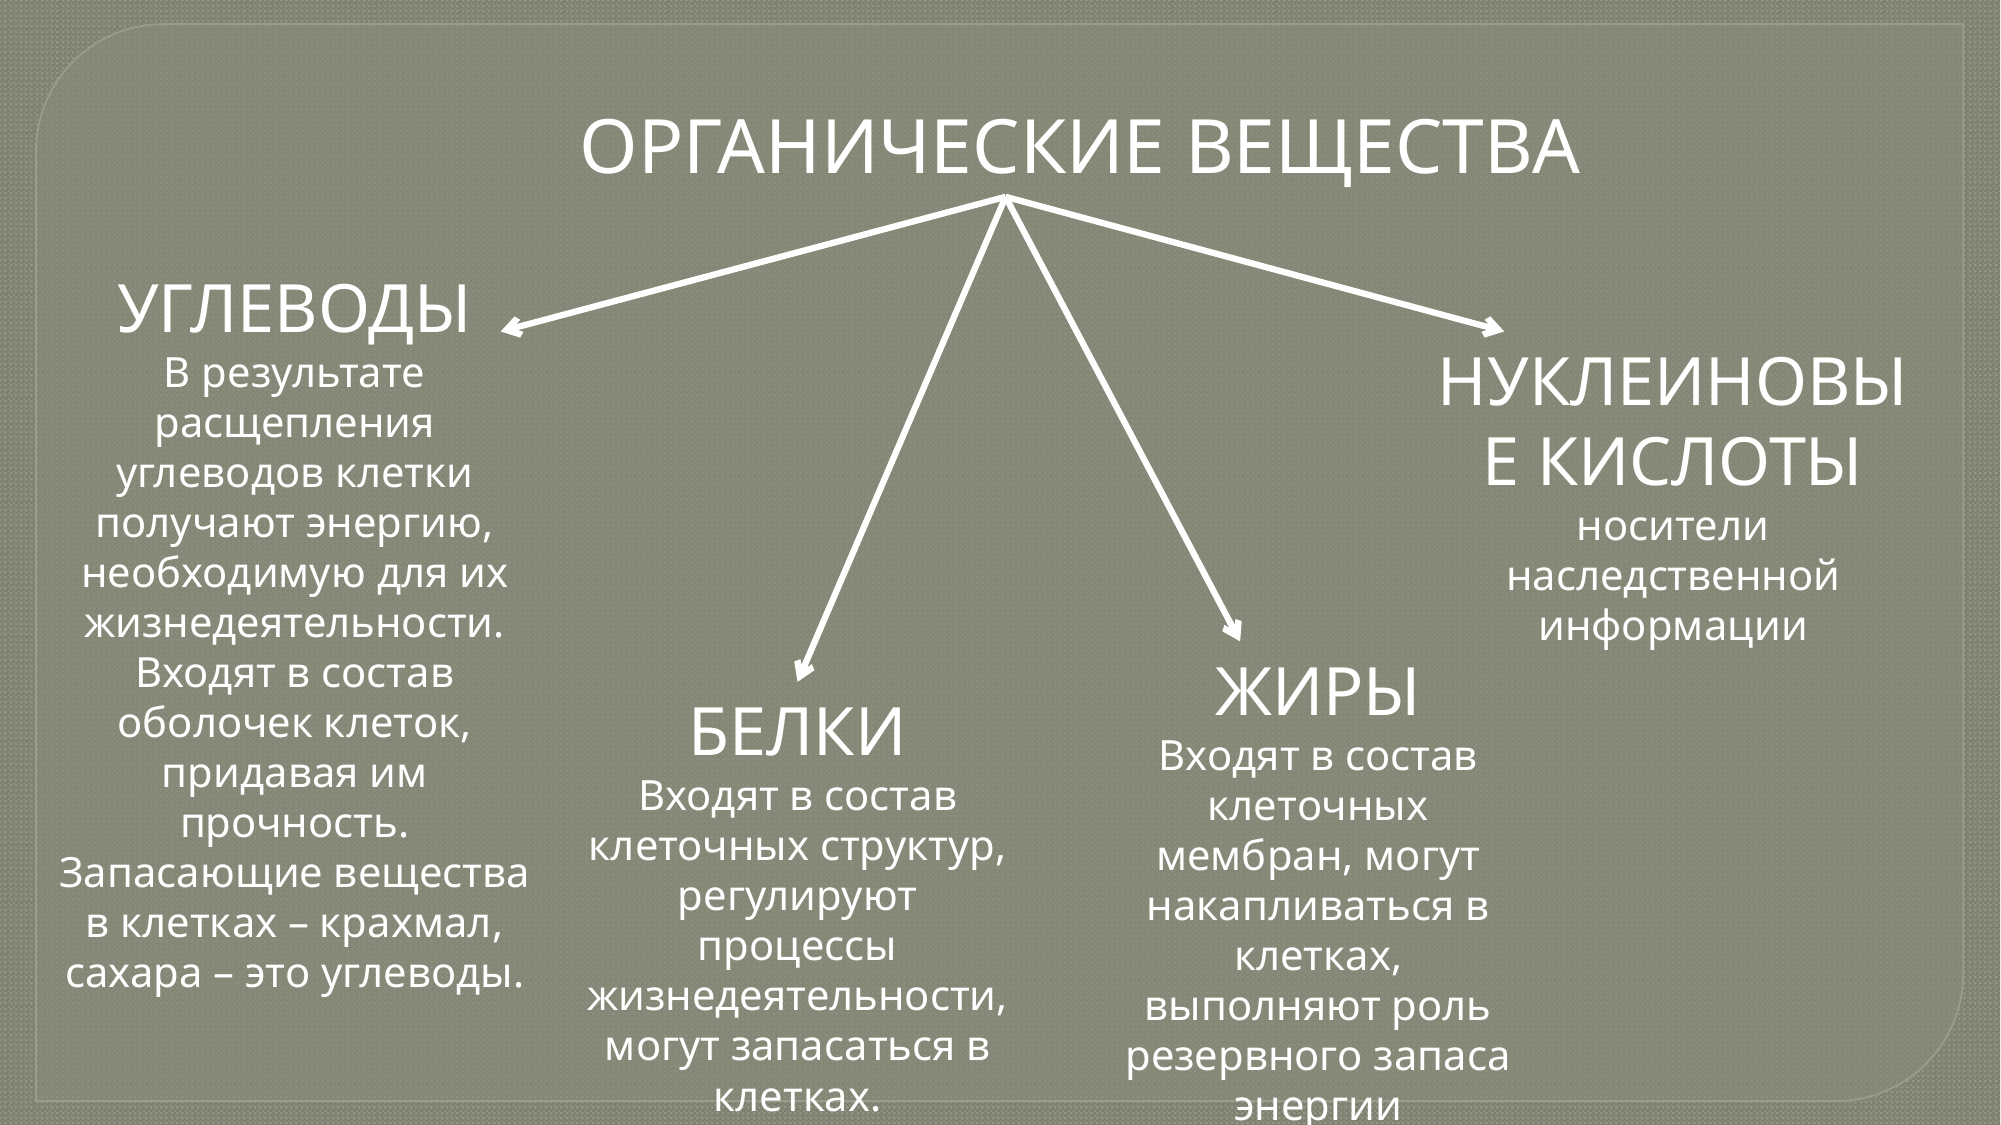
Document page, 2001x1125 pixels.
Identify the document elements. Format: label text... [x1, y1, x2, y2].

text_box НУКЛЕИНОВЫЕ КИСЛОТЫ носители наследственной информации [1409, 331, 1938, 657]
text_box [1005, 342, 1241, 642]
text_box ЖИРЫ Входят в состав клеточных мембран, могут накапливаться в клетках, выполняют роль резервного запаса энергии [1103, 641, 1533, 1125]
text_box ОРГАНИЧЕСКИЕ ВЕЩЕСТВА [526, 90, 1636, 196]
text_box УГЛЕВОДЫ В результате расщепления углеводов клетки получают энергию, необходимую для их жизнедеятельности. Входят в состав оболочек клеток, придавая им прочность. Запасающие вещества в клетках – крахмал, сахара – это углеводы. [44, 258, 546, 1004]
text_box БЕЛКИ Входят в состав клеточных структур, регулируют процессы жизнедеятельности, могут запасаться в клетках. [566, 681, 1029, 1125]
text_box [797, 196, 1006, 682]
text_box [500, 196, 797, 332]
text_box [1005, 196, 1505, 332]
